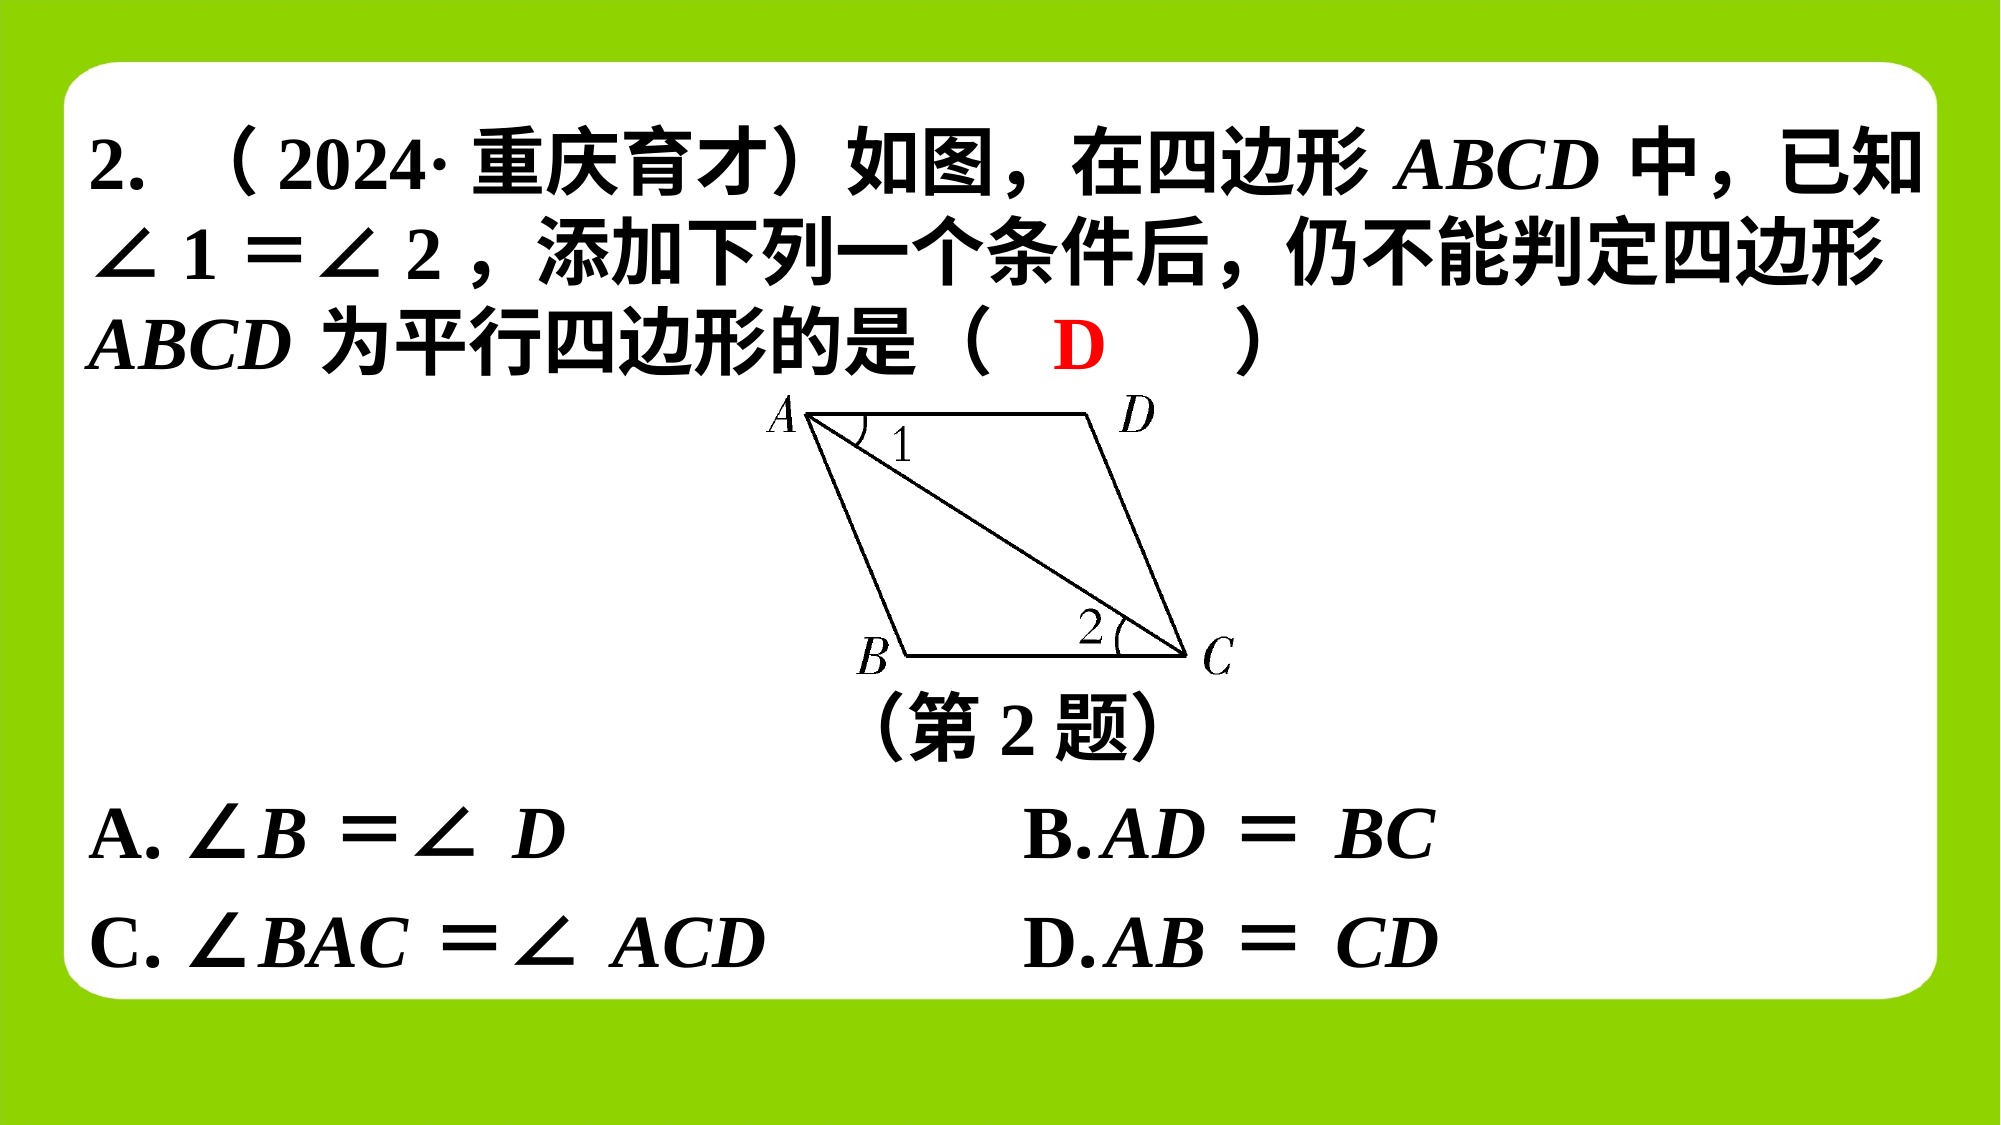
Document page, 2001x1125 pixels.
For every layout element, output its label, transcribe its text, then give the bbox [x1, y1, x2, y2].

table_cell D. AB＝CD [1023, 880, 1536, 989]
text_box D [1038, 287, 1123, 393]
table_header A. ∠B＝∠D [89, 771, 1023, 880]
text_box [765, 395, 1234, 772]
table_cell C. ∠BAC＝∠ACD [89, 880, 1023, 989]
picture [0, 0, 2001, 1125]
table_header B. AD＝BC [1023, 771, 1536, 880]
text_box 2. （2024·重庆育才）如图，在四边形ABCD中，已知 ∠1＝∠2，添加下列一个条件后，仍不能判定四边形 ABCD为平行四边形的是（ D ） [88, 114, 1974, 388]
